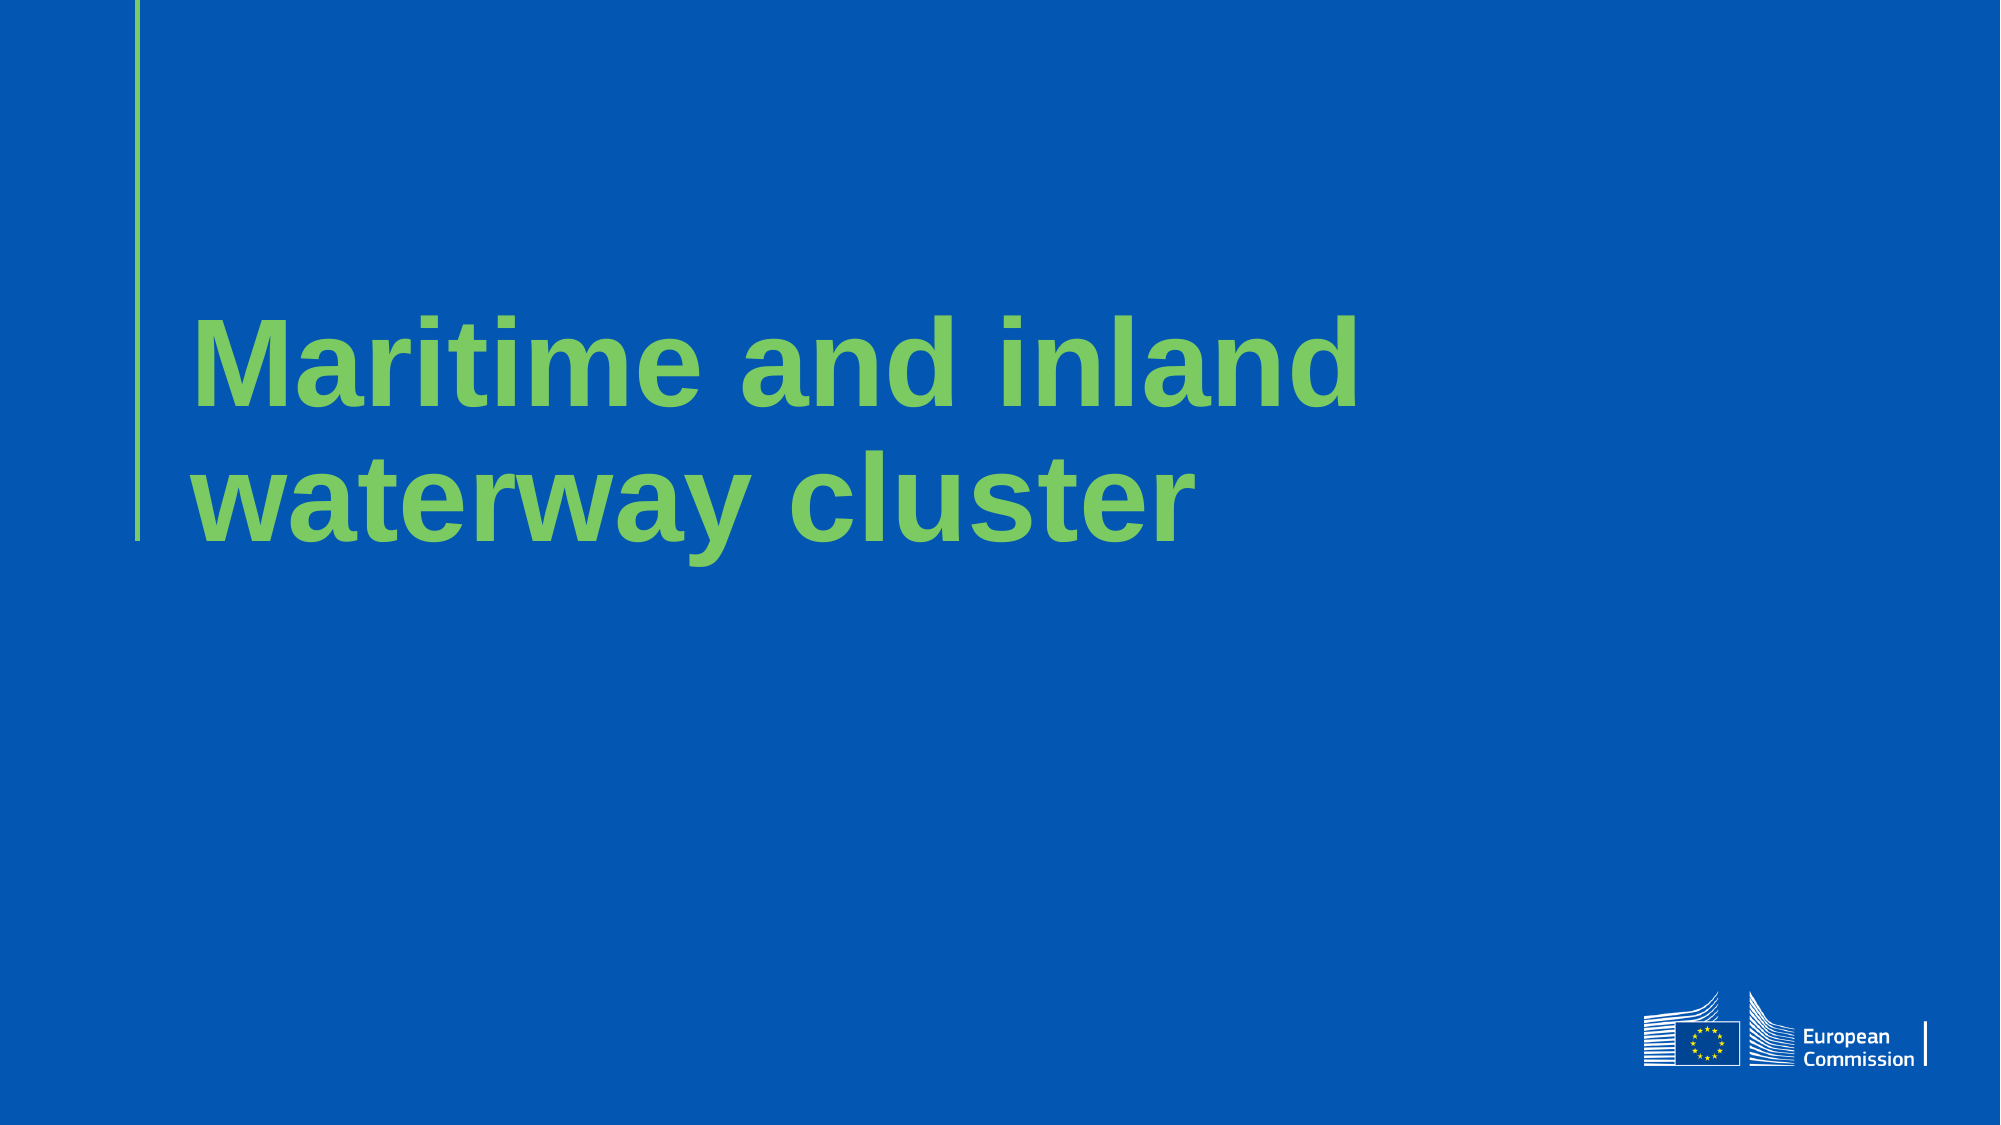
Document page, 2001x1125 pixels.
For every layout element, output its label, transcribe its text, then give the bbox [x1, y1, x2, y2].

title Maritime and inland waterway cluster [175, 184, 1927, 576]
picture [1644, 991, 1927, 1066]
